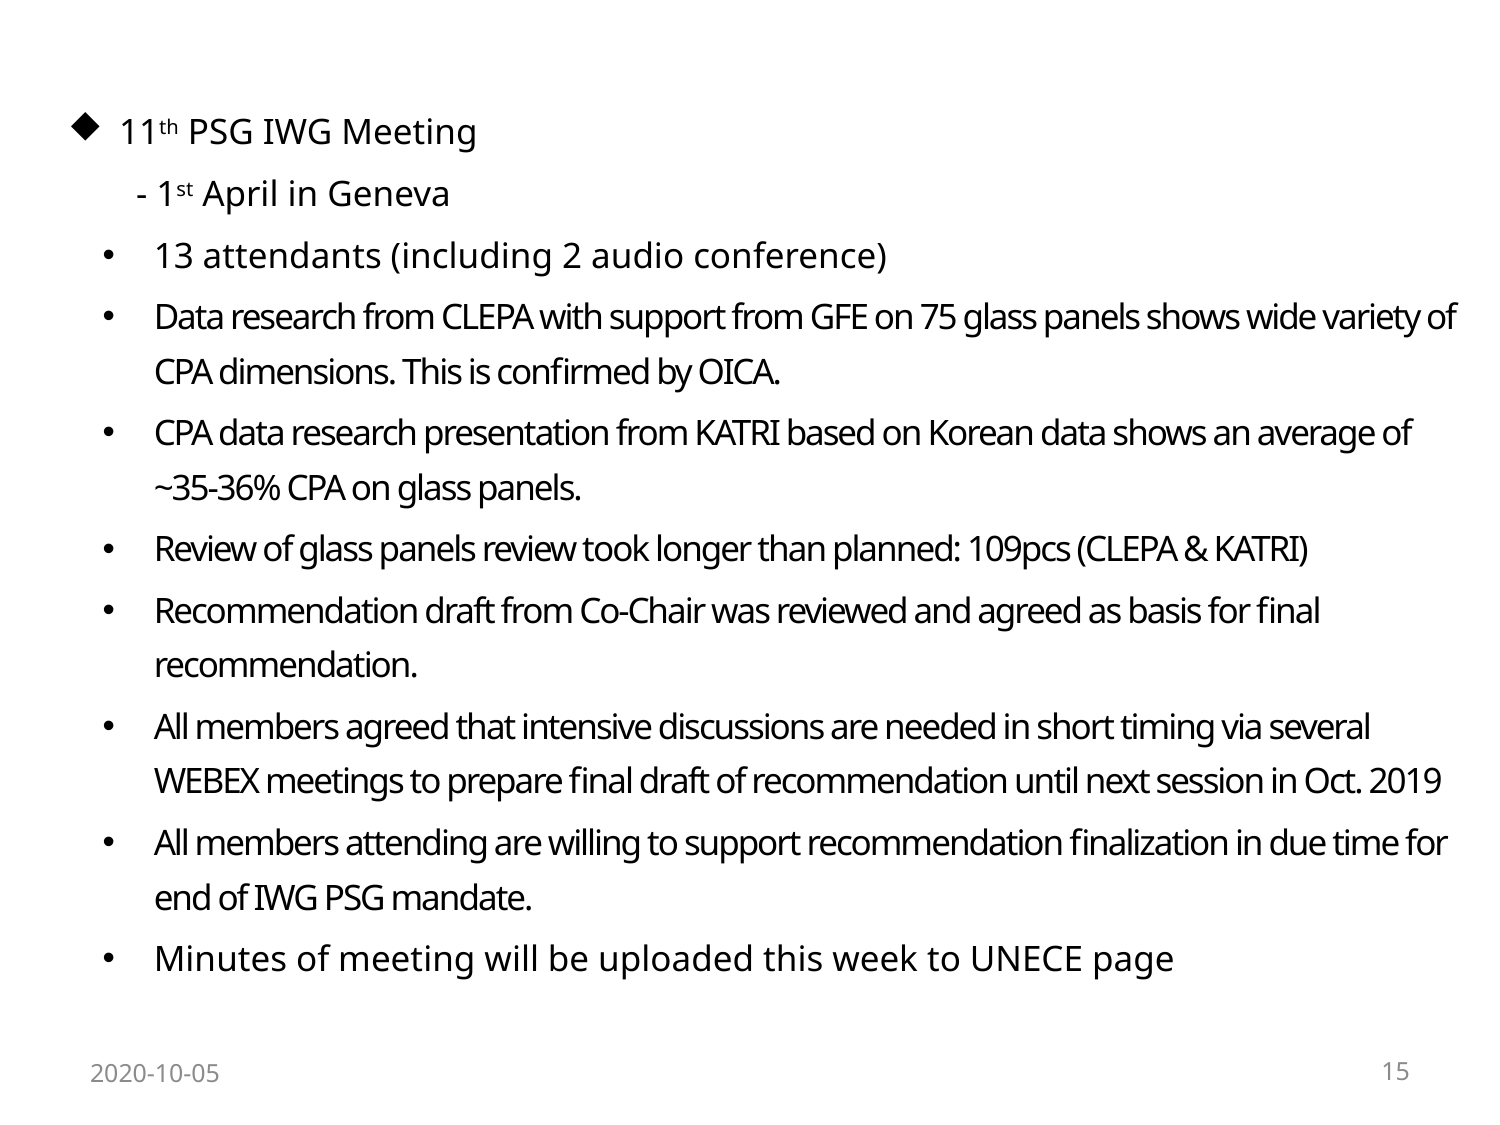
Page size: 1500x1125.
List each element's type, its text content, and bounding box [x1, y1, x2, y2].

slide_number 15 [1074, 1042, 1425, 1103]
text_box 11th PSG IWG Meeting - 1st April in Geneva 13 attendants (including 2 audio conference) Data research from CLEPA with support from GFE on 75 glass panels shows wide variety of CPA dimensions. This is confirmed by OICA. CPA data research presentation from KATRI based on Korean data shows an average of ~35-36% CPA on glass panels. Review of glass panels review took longer than planned: 109pcs (CLEPA & KATRI) Recommendation draft from Co-Chair was reviewed and agreed as basis for final recommendation. All members agreed that intensive discussions are needed in short timing via several WEBEX meetings to prepare final draft of recommendation until next session in Oct. 2019 All members attending are willing to support recommendation finalization in due time for end of IWG PSG mandate. Minutes of meeting will be uploaded this week to UNECE page [53, 89, 1471, 1043]
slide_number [75, 1042, 425, 1103]
